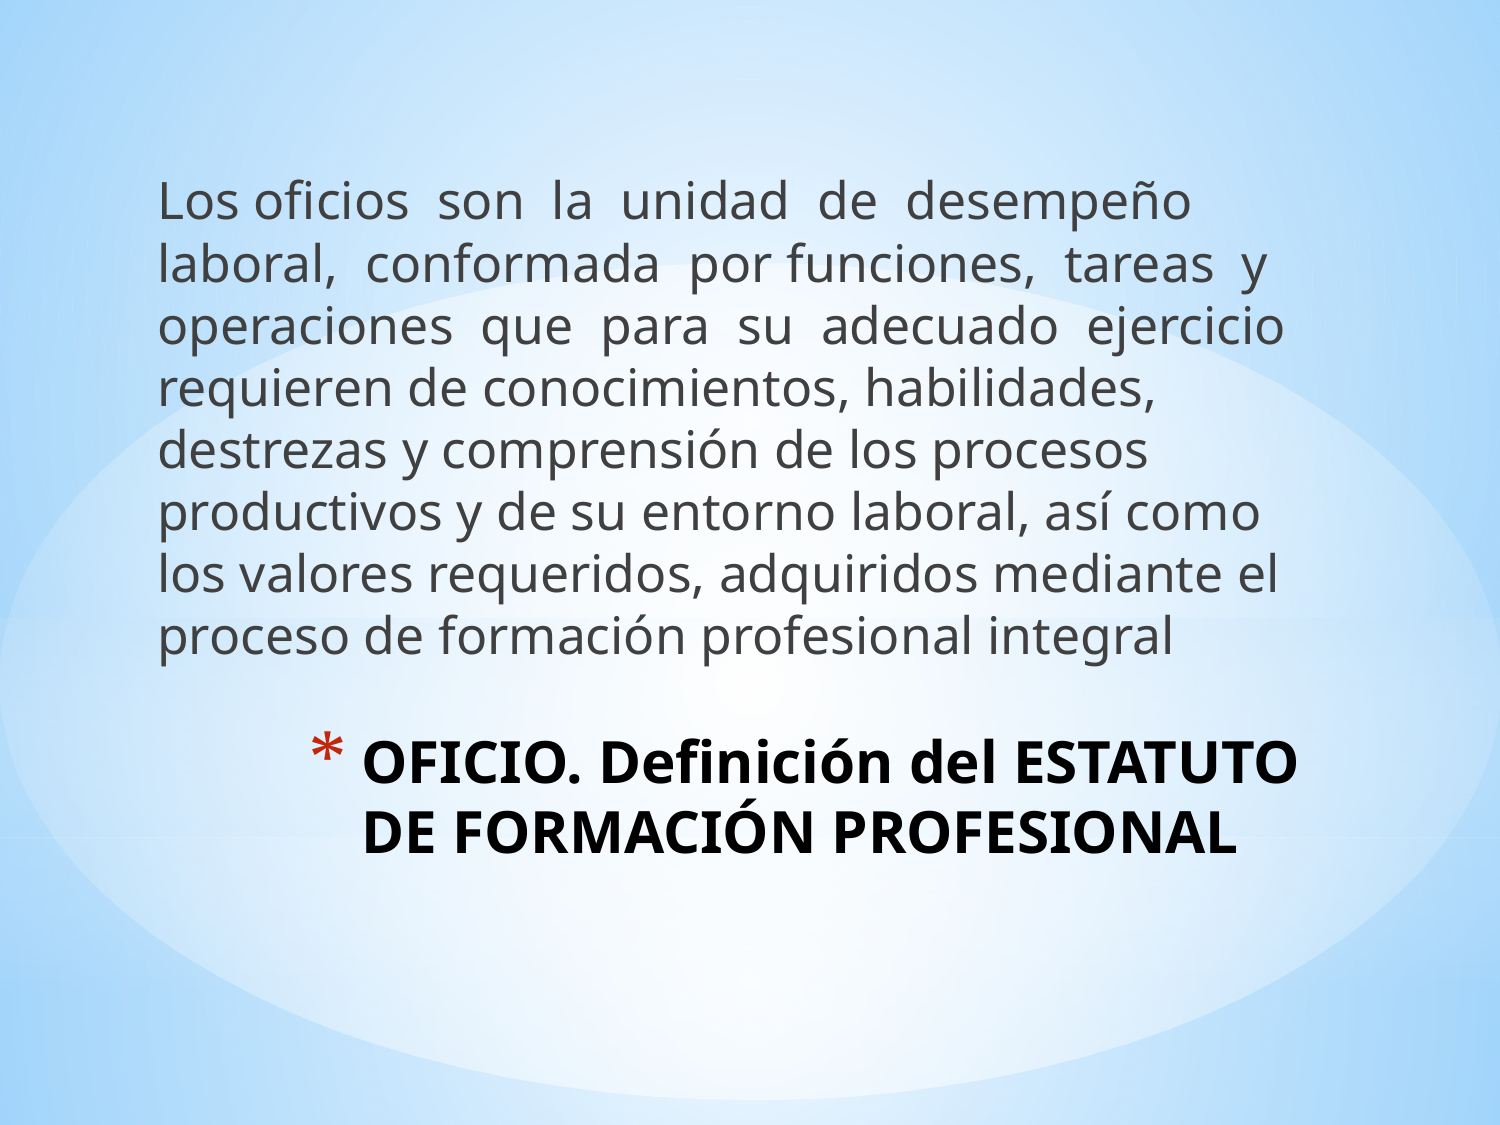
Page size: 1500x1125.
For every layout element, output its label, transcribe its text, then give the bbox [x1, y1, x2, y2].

title OFICIO. Definición del ESTATUTO DE FORMACIÓN PROFESIONAL [294, 717, 1363, 905]
list Los oficios son la unidad de desempeño laboral, conformada por funciones, tareas y operaciones que para su adecuado ejercicio requieren de conocimientos, habilidades, destrezas y comprensión de los procesos productivos y de su entorno laboral, así como los valores requeridos, adquiridos mediante el proceso de formación profesional integral [135, 160, 1306, 690]
